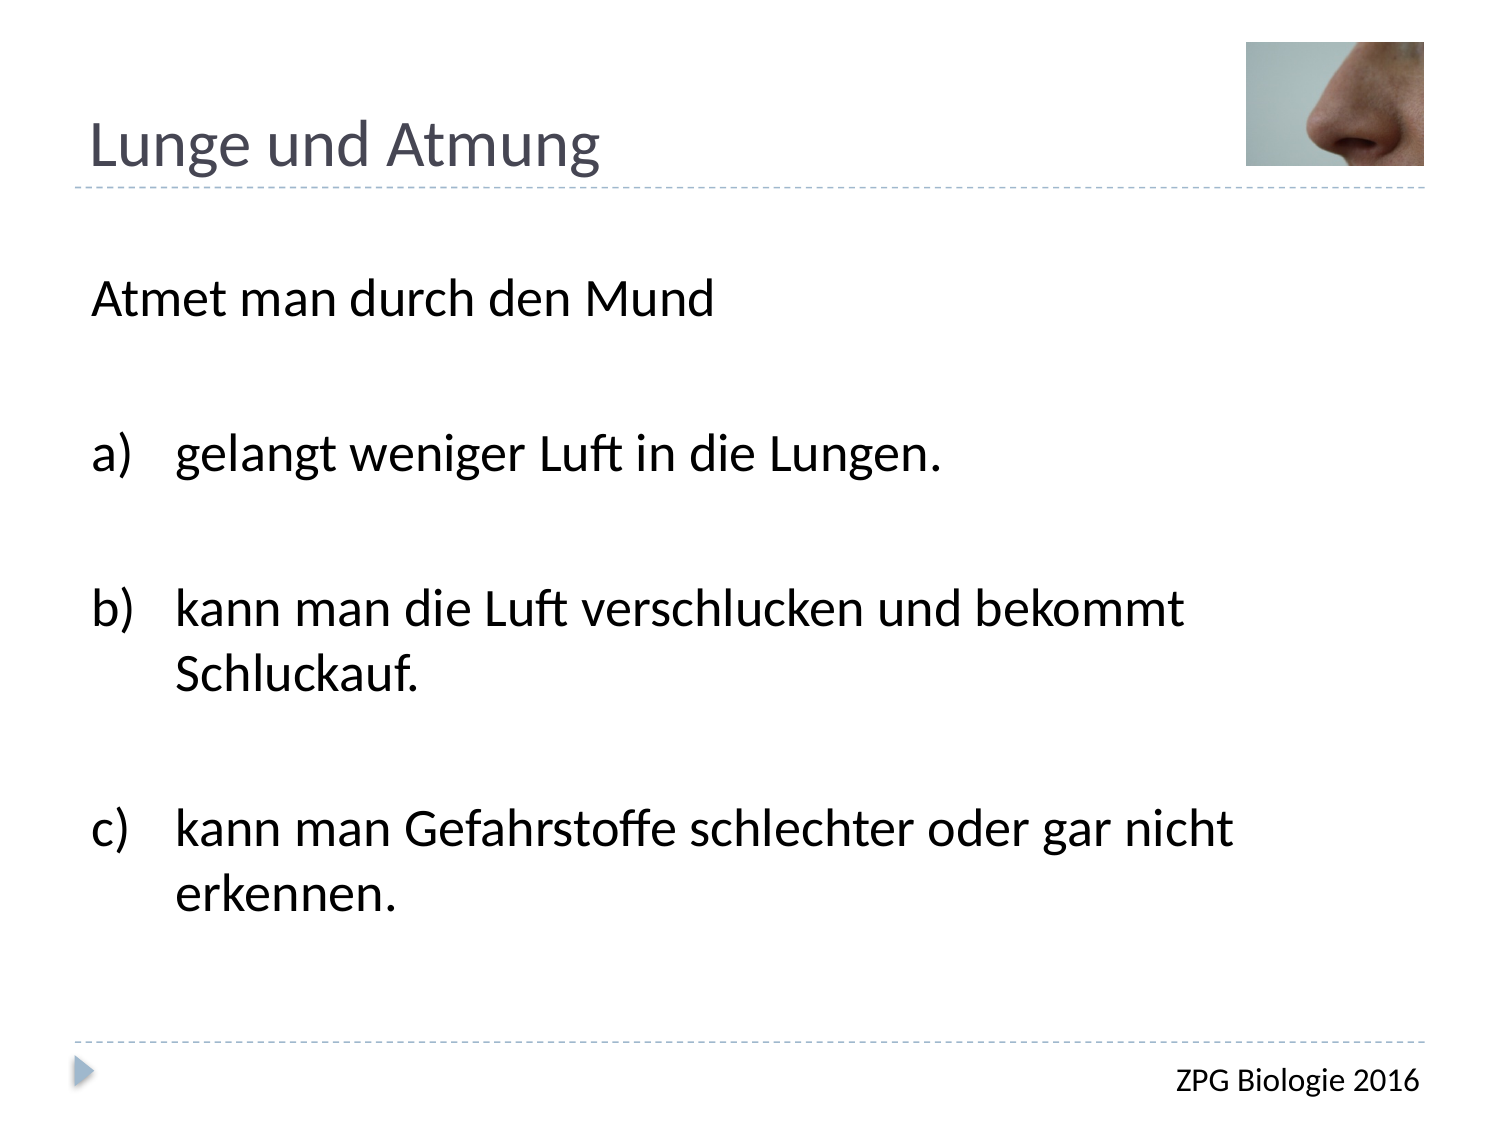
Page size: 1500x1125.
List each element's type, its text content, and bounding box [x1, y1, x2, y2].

title Lunge und Atmung [75, 24, 1425, 188]
list Atmet man durch den Mund a) gelangt weniger Luft in die Lungen. b) kann man die Luft verschlucken und bekommt Schluckauf. c) kann man Gefahrstoffe schlechter oder gar nicht erkennen. [76, 255, 1427, 1024]
text_box ZPG Biologie 2016 [112, 1050, 1435, 1105]
picture [1245, 42, 1424, 166]
